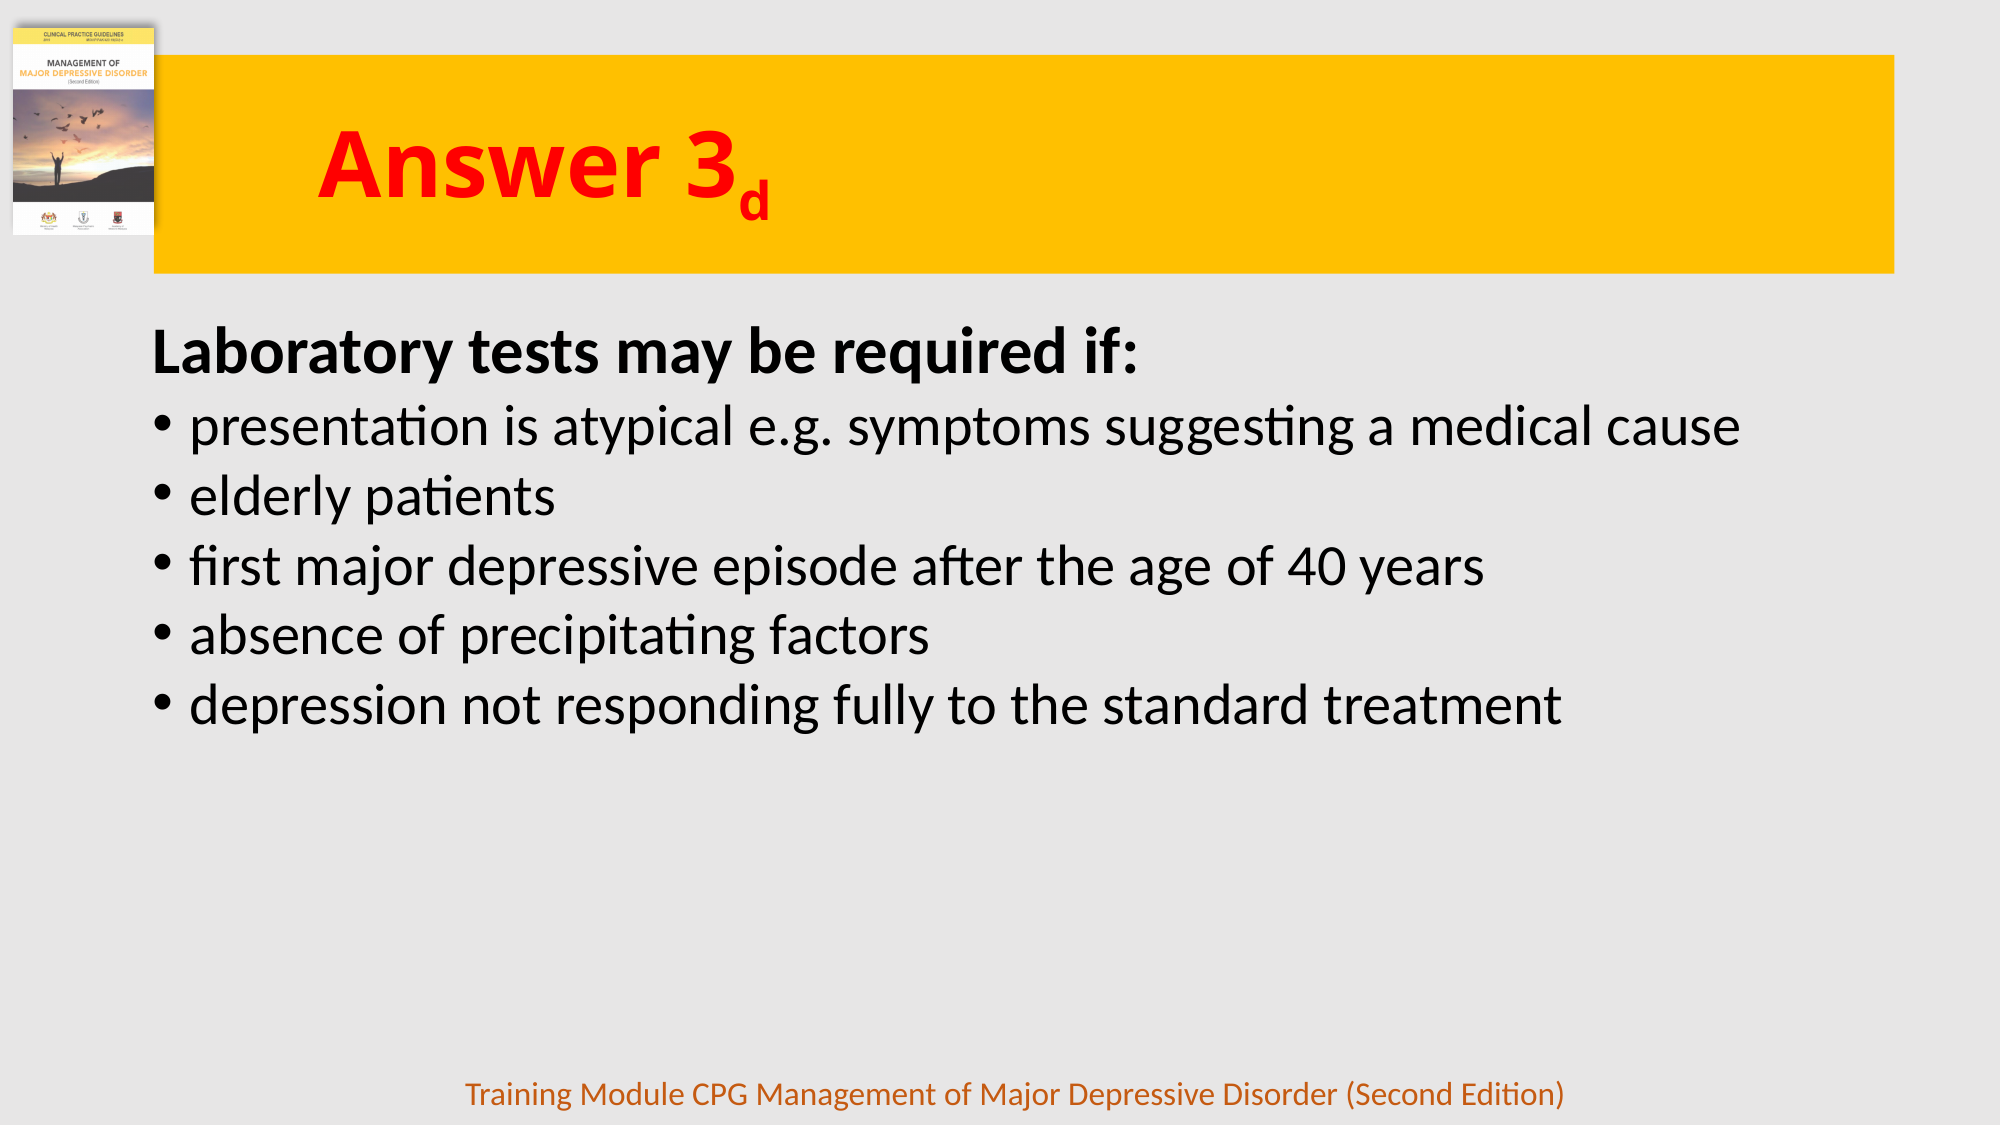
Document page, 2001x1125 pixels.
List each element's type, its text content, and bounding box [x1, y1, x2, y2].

title Answer 3d [153, 54, 1895, 274]
list Laboratory tests may be required if: presentation is atypical e.g. symptoms suggesting a medical cause elderly patients first major depressive episode after the age of 40 years absence of precipitating factors depression not responding fully to the standard treatment [137, 299, 1863, 1014]
text_box Training Module CPG Management of Major Depressive Disorder (Second Edition) [450, 1065, 1832, 1120]
picture [13, 28, 154, 235]
